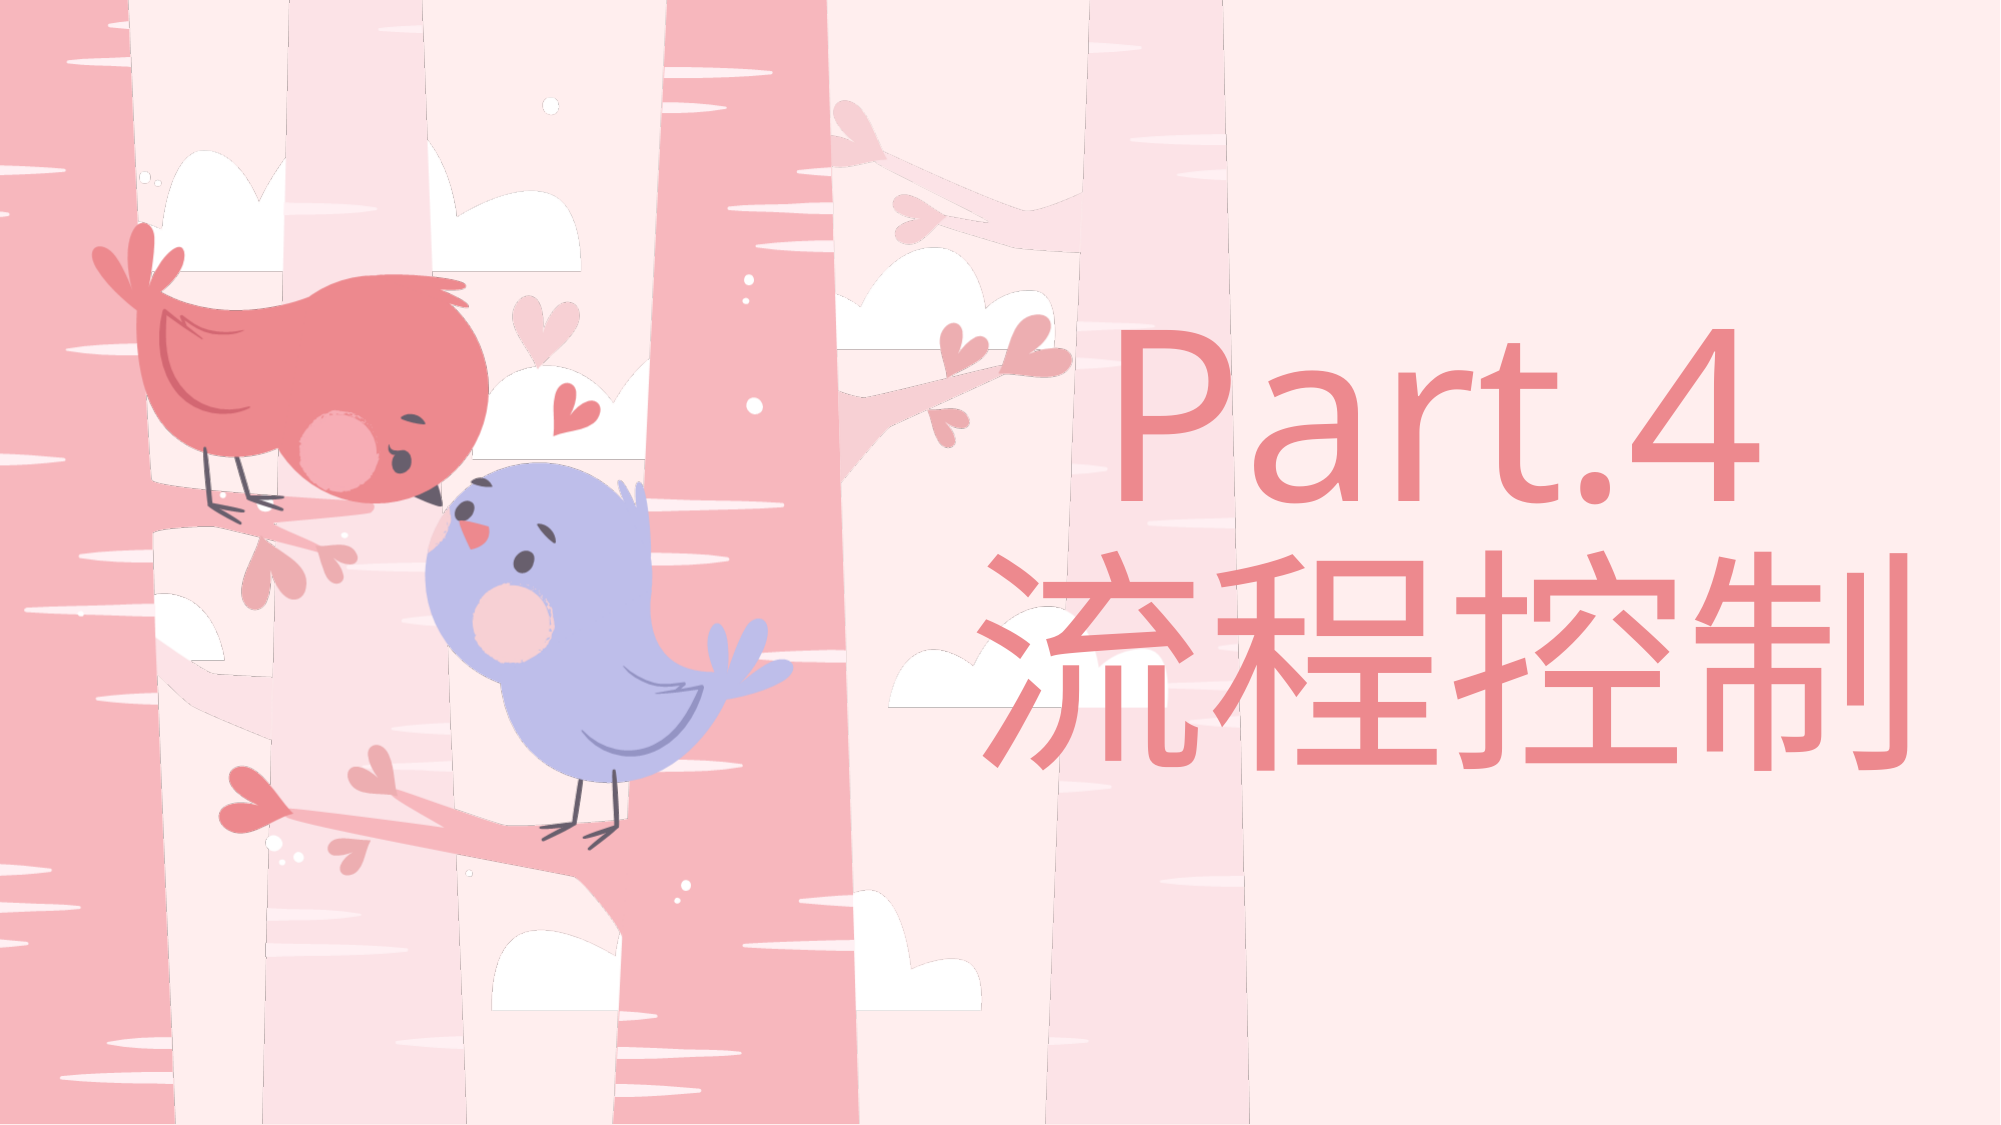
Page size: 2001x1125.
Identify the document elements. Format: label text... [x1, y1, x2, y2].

picture [0, 0, 1688, 1125]
text_box 流程控制 [928, 505, 1965, 808]
text_box Part.4 [1042, 254, 1822, 505]
